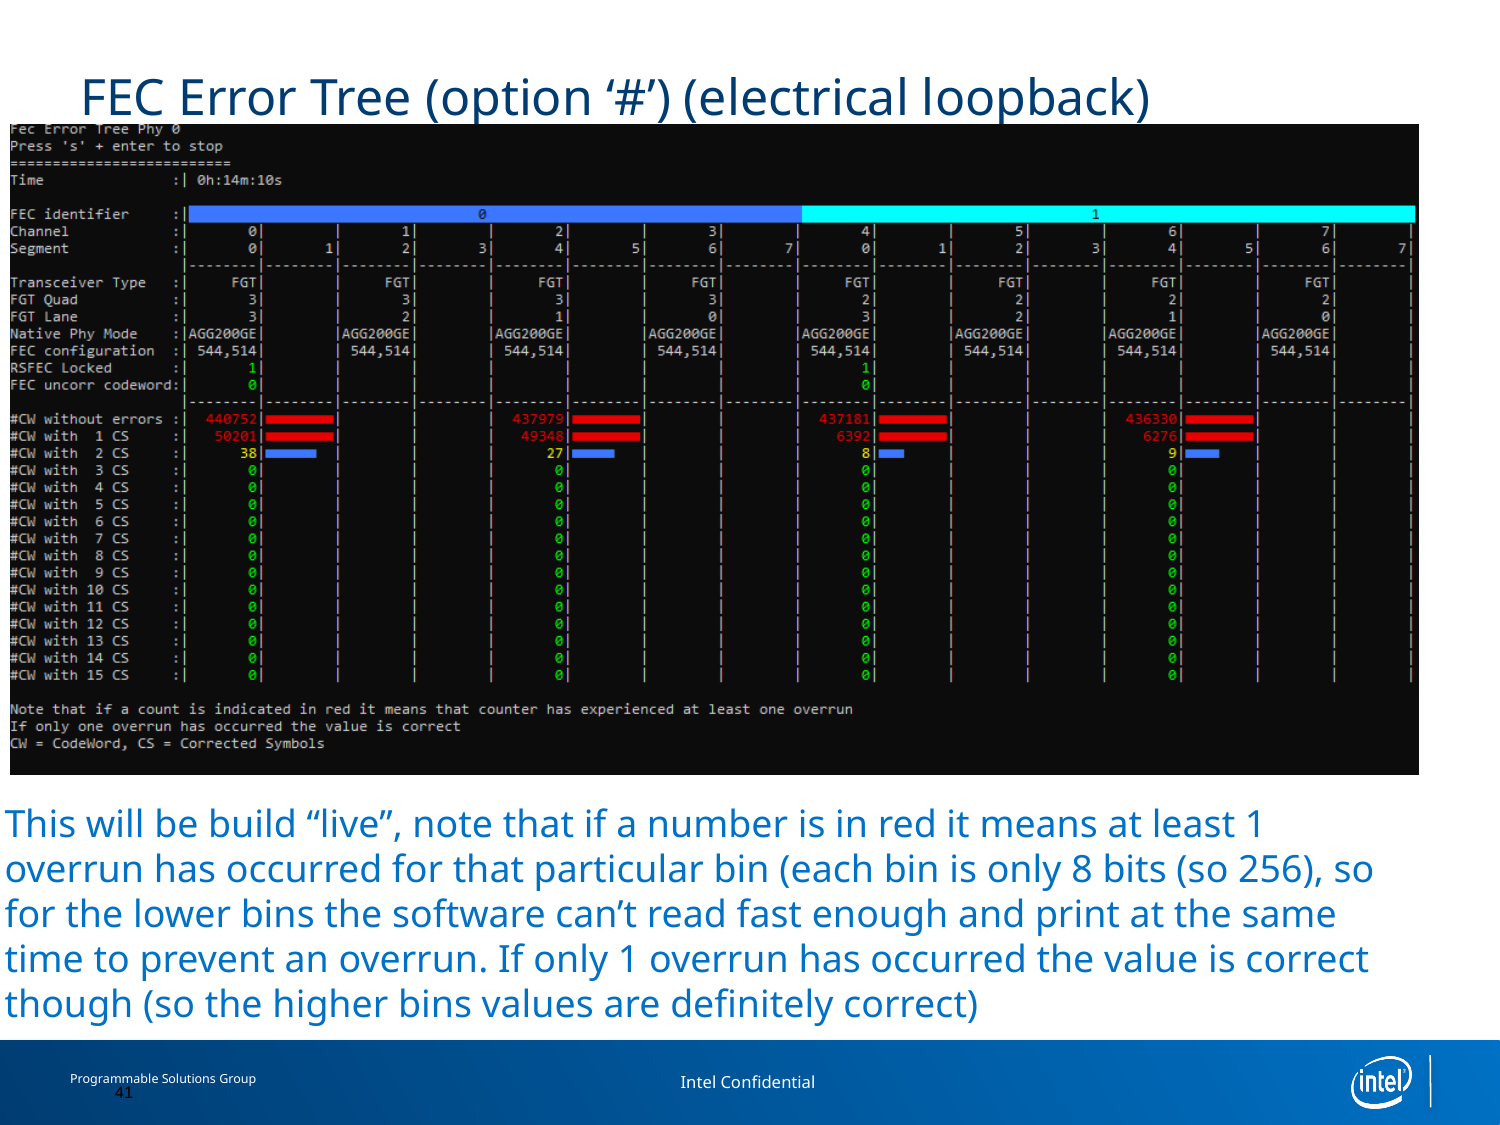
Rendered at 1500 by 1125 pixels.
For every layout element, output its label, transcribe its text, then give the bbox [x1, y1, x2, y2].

list This will be build “live”, note that if a number is in red it means at least 1 overrun has occurred for that particular bin (each bin is only 8 bits (so 256), so for the lower bins the software can’t read fast enough and print at the same time to prevent an overrun. If only 1 overrun has occurred the value is correct though (so the higher bins values are definitely correct) [4, 799, 1413, 1069]
title FEC Error Tree (option ‘#’) (electrical loopback) [80, 65, 1442, 194]
picture [1351, 1069, 1412, 1109]
picture [10, 124, 1419, 775]
slide_number 41 [19, 1069, 134, 1116]
